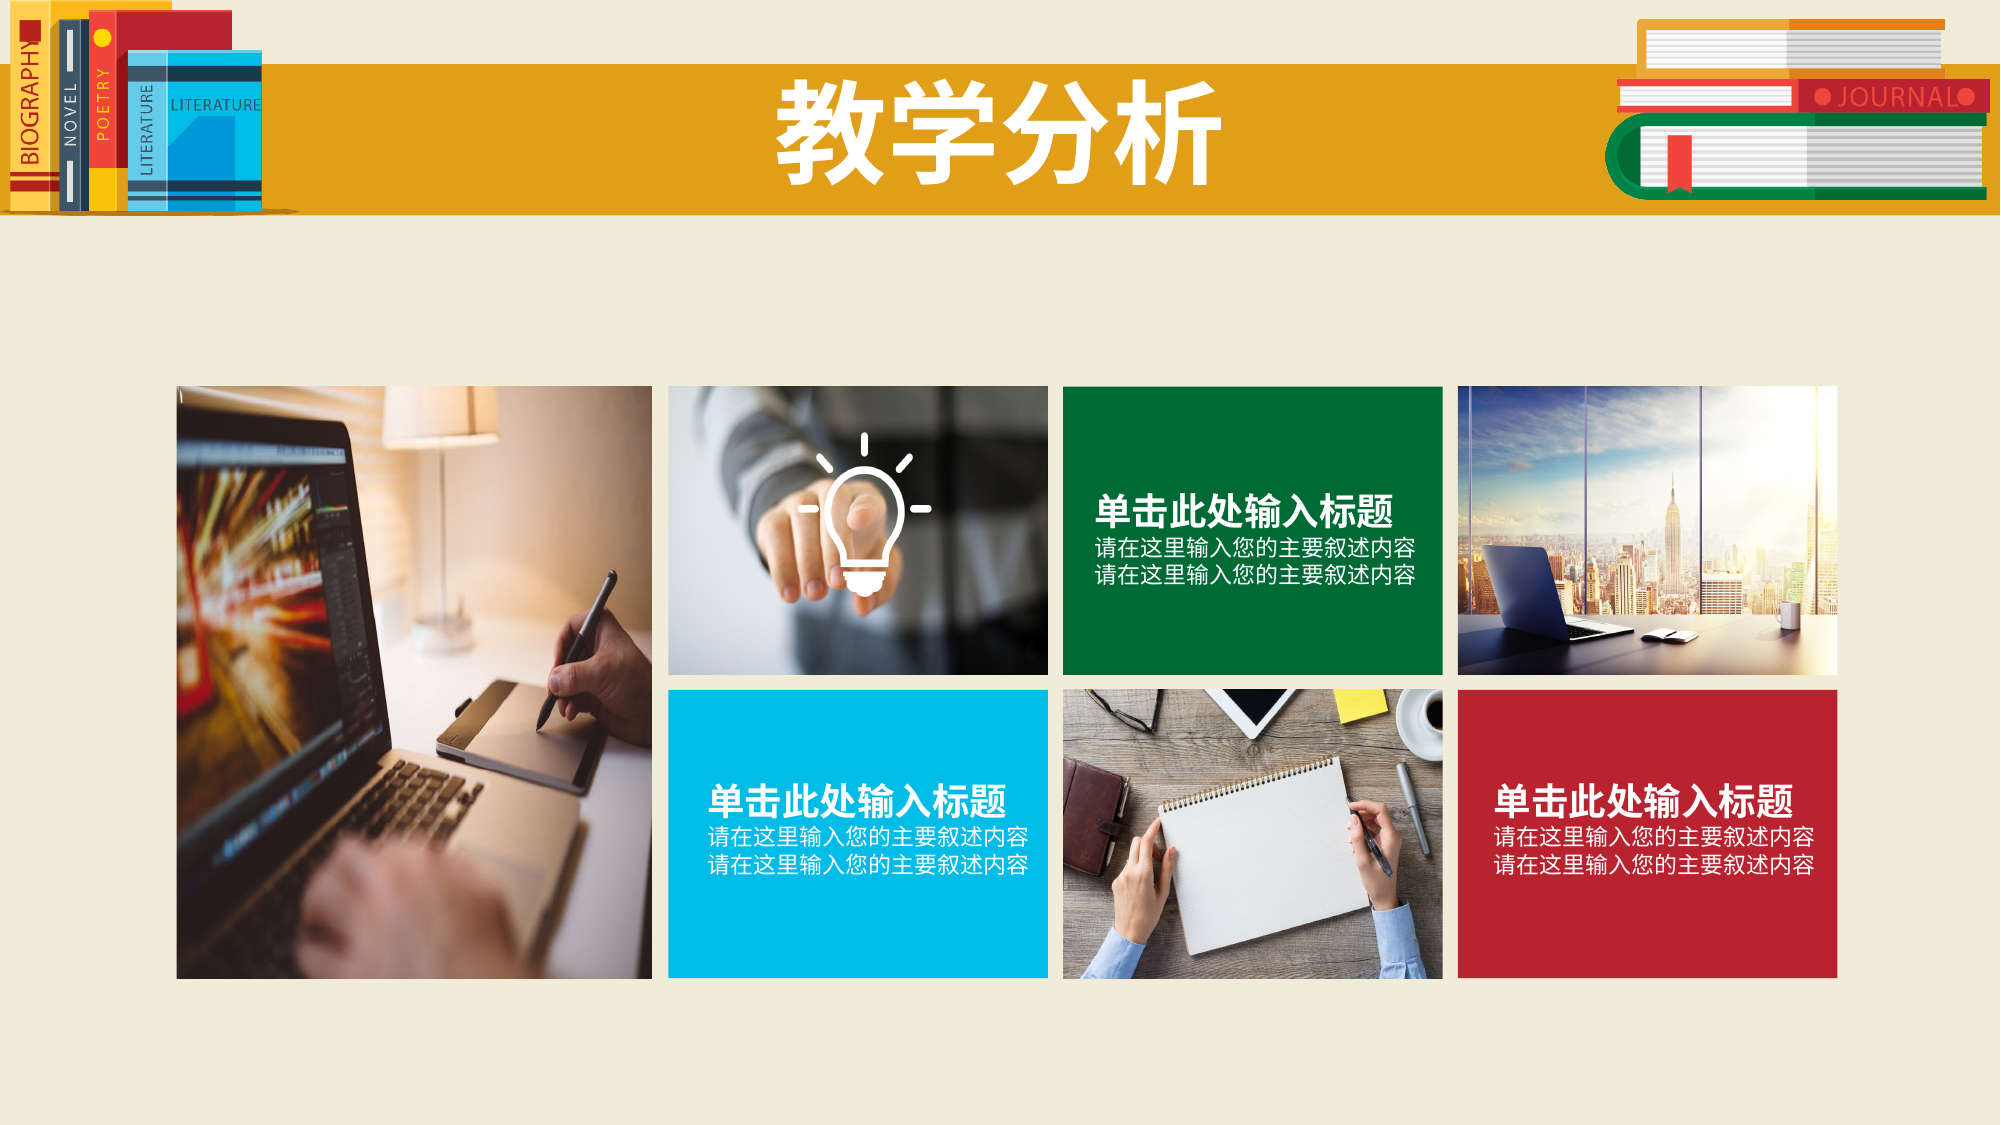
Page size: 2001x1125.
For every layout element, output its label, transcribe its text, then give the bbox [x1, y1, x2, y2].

text_box [0, 63, 2000, 217]
text_box 教学分析 [610, 55, 1390, 206]
text_box [1062, 689, 1444, 979]
text_box 单击此处输入标题 请在这里输入您的主要叙述内容 请在这里输入您的主要叙述内容 [1079, 480, 1432, 651]
text_box [1457, 689, 1838, 979]
text_box [175, 385, 653, 979]
text_box 单击此处输入标题 请在这里输入您的主要叙述内容 请在这里输入您的主要叙述内容 [1479, 770, 1831, 940]
picture [1605, 19, 1990, 200]
text_box [1062, 386, 1444, 676]
text_box [1457, 386, 1838, 676]
picture [0, 0, 300, 216]
text_box 单击此处输入标题 请在这里输入您的主要叙述内容 请在这里输入您的主要叙述内容 [692, 770, 1045, 940]
text_box [667, 689, 1049, 979]
text_box [667, 386, 1049, 676]
